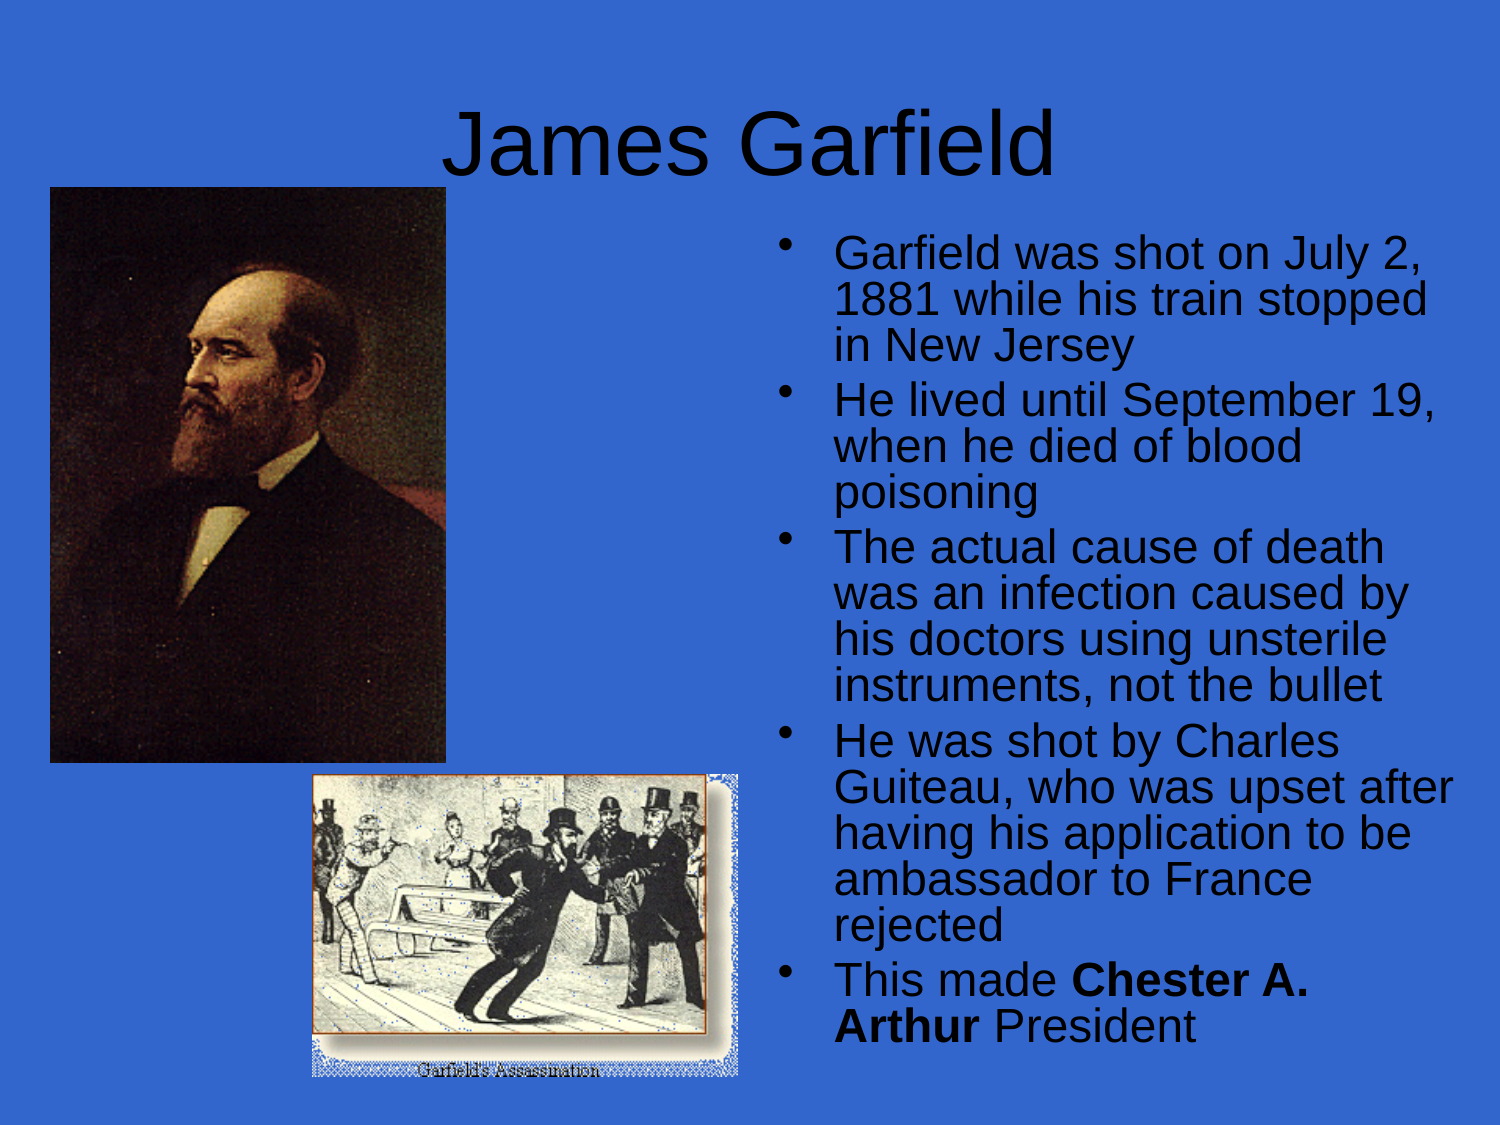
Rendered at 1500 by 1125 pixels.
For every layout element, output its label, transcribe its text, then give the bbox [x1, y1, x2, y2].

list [312, 774, 738, 1077]
list Garfield was shot on July 2, 1881 while his train stopped in New Jersey He lived until September 19, when he died of blood poisoning The actual cause of death was an infection caused by his doctors using unsterile instruments, not the bullet He was shot by Charles Guiteau, who was upset after having his application to be ambassador to France rejected This made Chester A. Arthur President [762, 224, 1475, 1088]
picture [49, 187, 446, 763]
title James Garfield [75, 45, 1425, 233]
